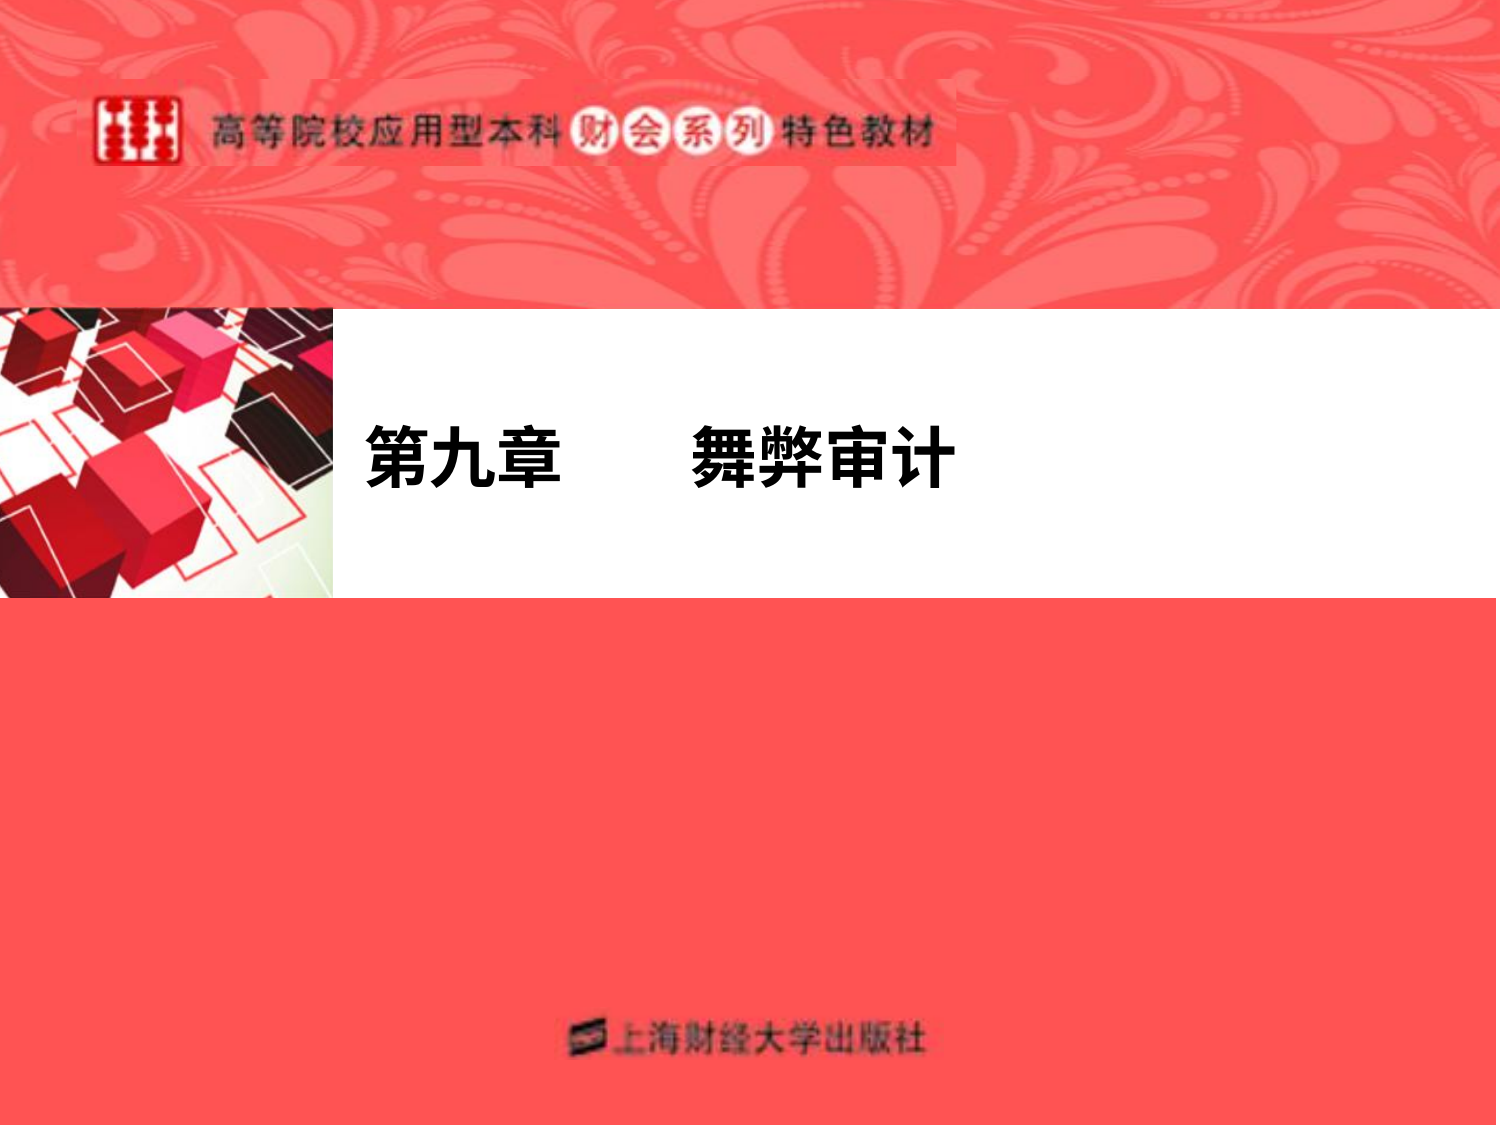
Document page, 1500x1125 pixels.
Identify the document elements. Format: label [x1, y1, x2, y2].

text_box [0, 0, 1500, 1125]
